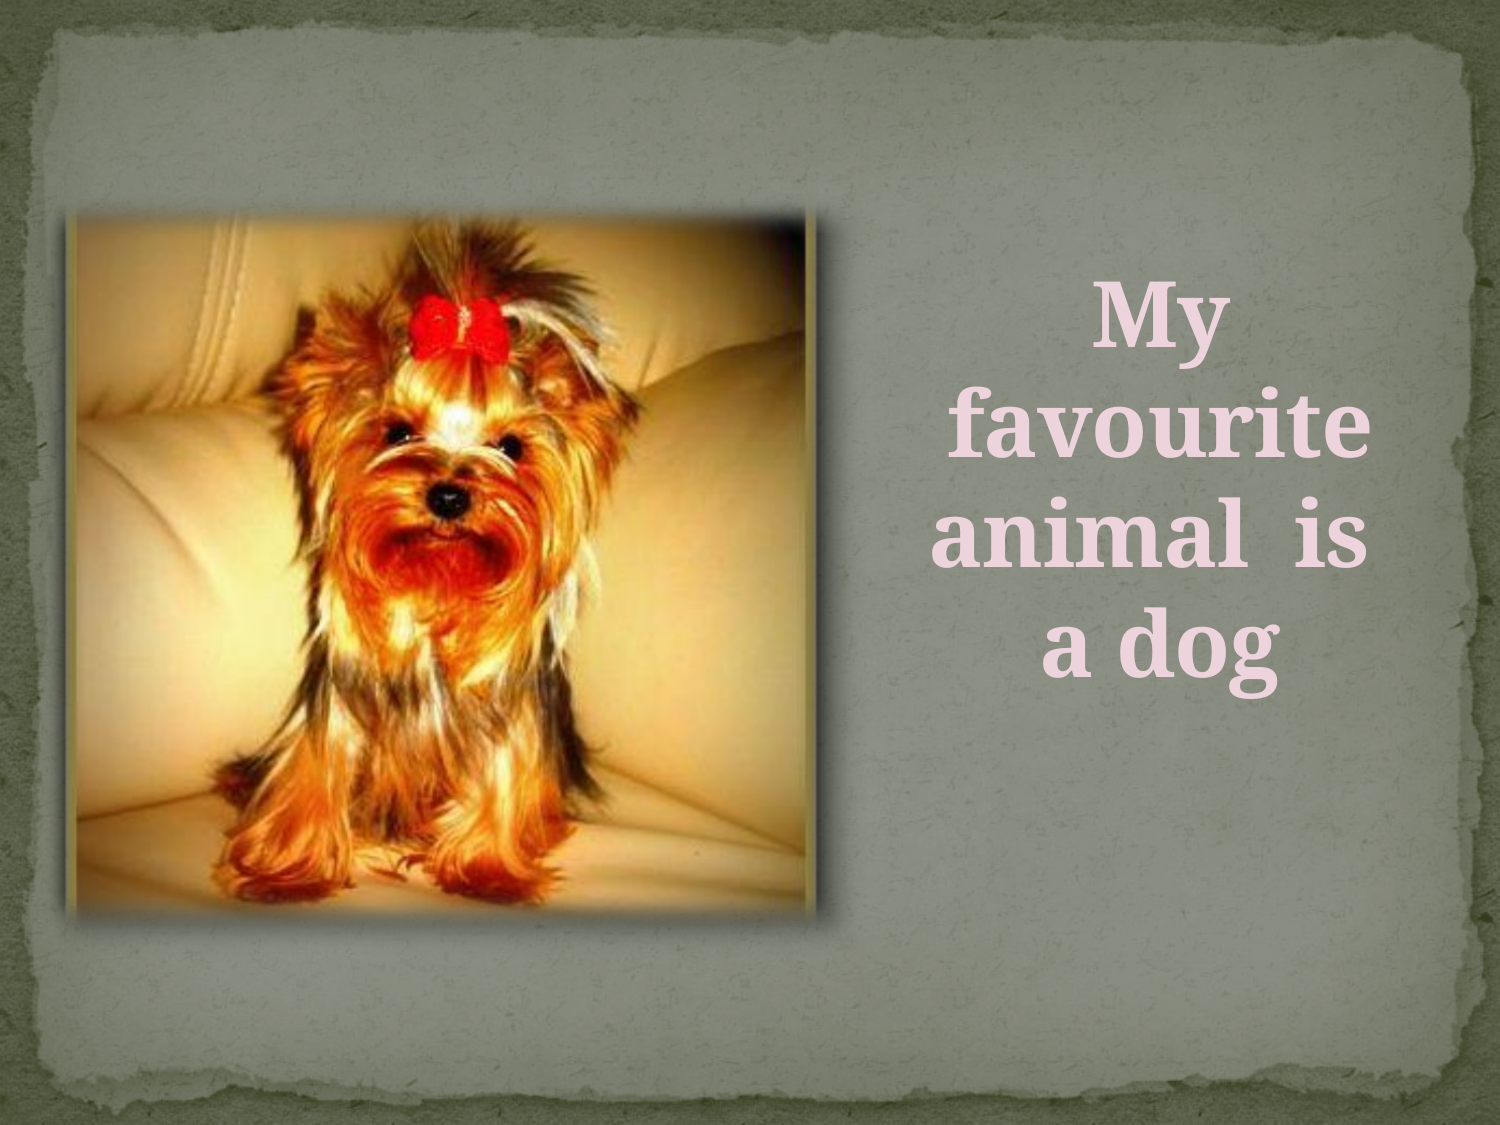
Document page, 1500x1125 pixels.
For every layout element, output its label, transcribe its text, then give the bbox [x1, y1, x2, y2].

title My favourite animal is a dog [878, 187, 1442, 704]
picture [47, 200, 836, 928]
